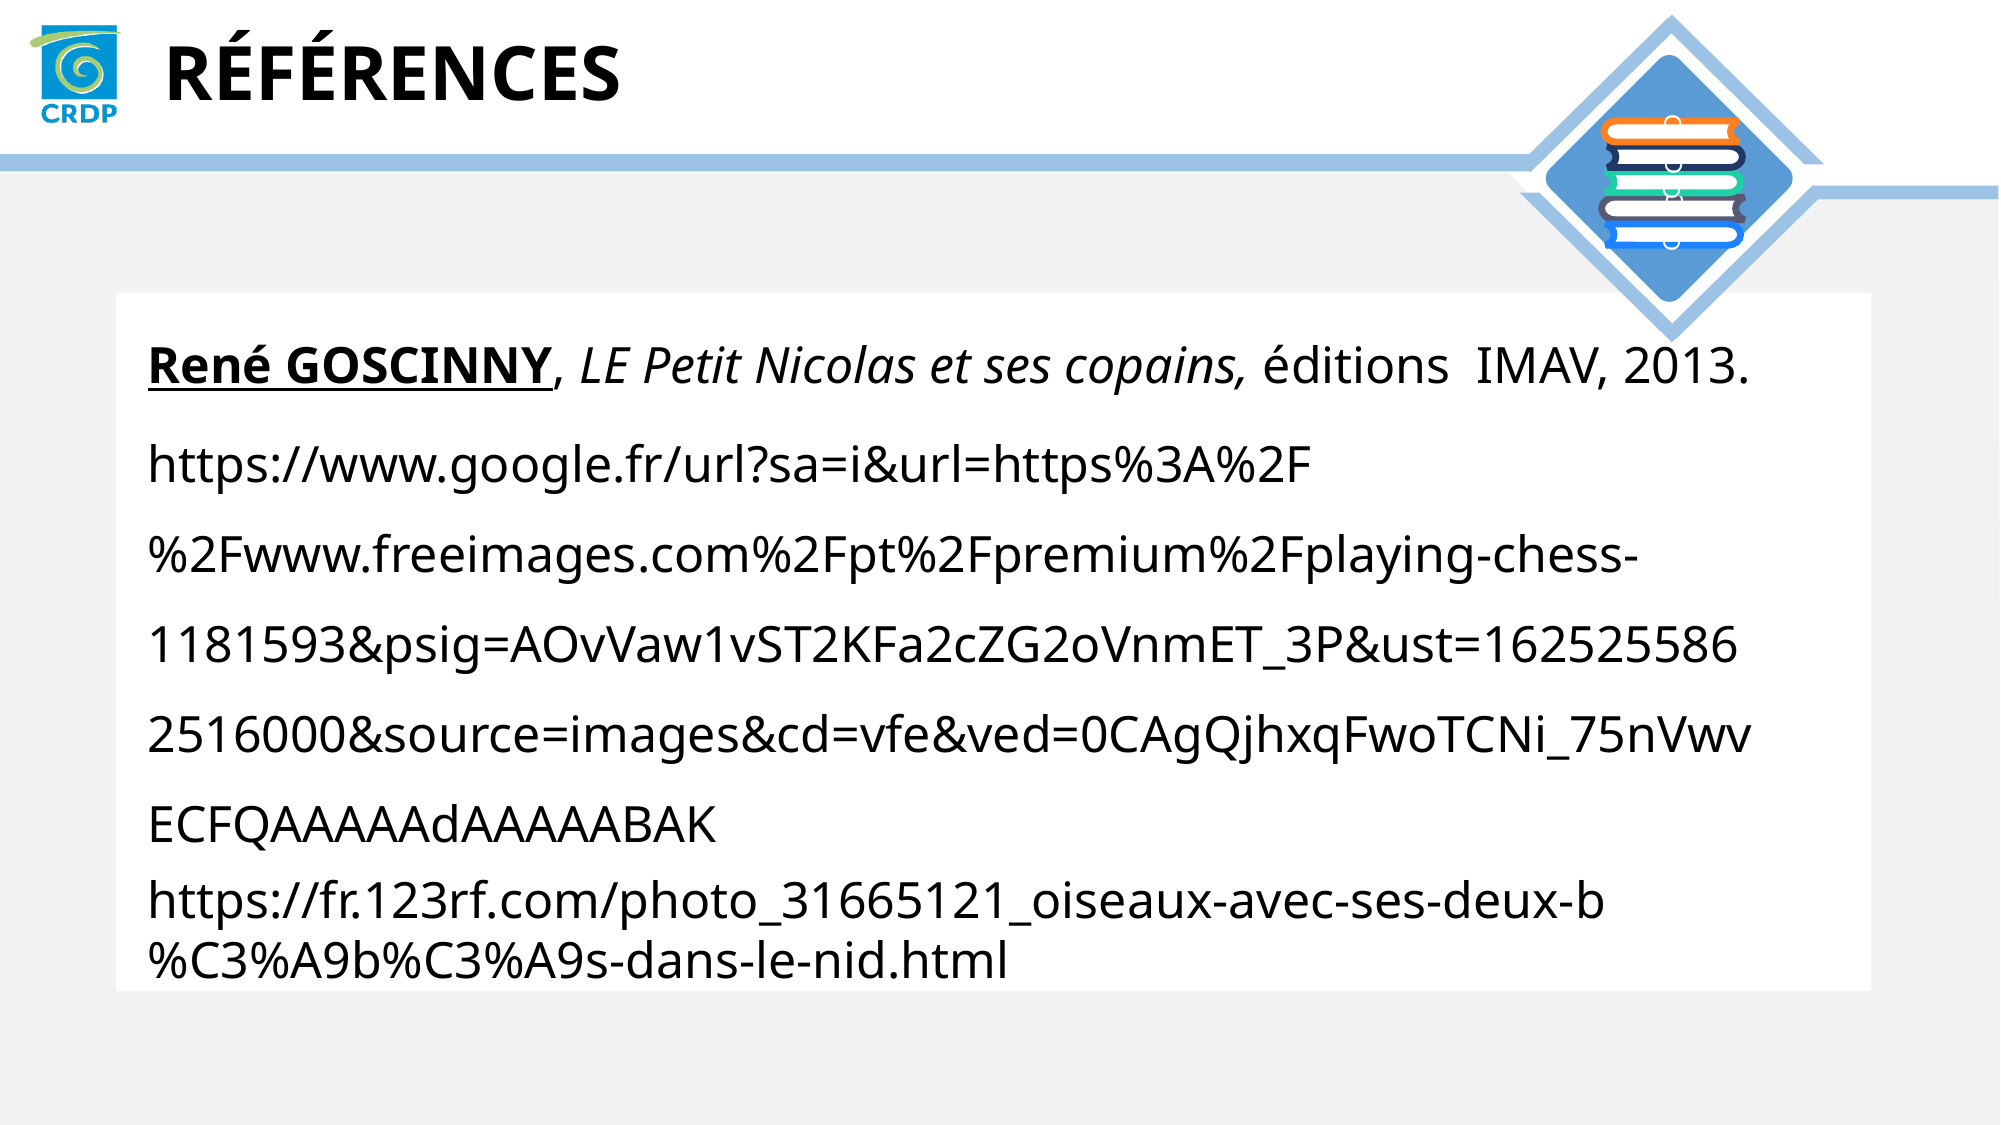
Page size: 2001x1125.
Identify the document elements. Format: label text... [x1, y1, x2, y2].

text_box René GOSCINNY, LE Petit Nicolas et ses copains, éditions IMAV, 2013. https://www.google.fr/url?sa=i&url=https%3A%2F%2Fwww.freeimages.com%2Fpt%2Fpremium%2Fplaying-chess-1181593&psig=AOvVaw1vST2KFa2cZG2oVnmET_3P&ust=1625255862516000&source=images&cd=vfe&ved=0CAgQjhxqFwoTCNi_75nVwvECFQAAAAAdAAAAABAK https://fr.123rf.com/photo_31665121_oiseaux-avec-ses-deux-b%C3%A9b%C3%A9s-dans-le-nid.html [132, 292, 1778, 980]
picture [86, 108, 94, 118]
picture [30, 25, 121, 123]
